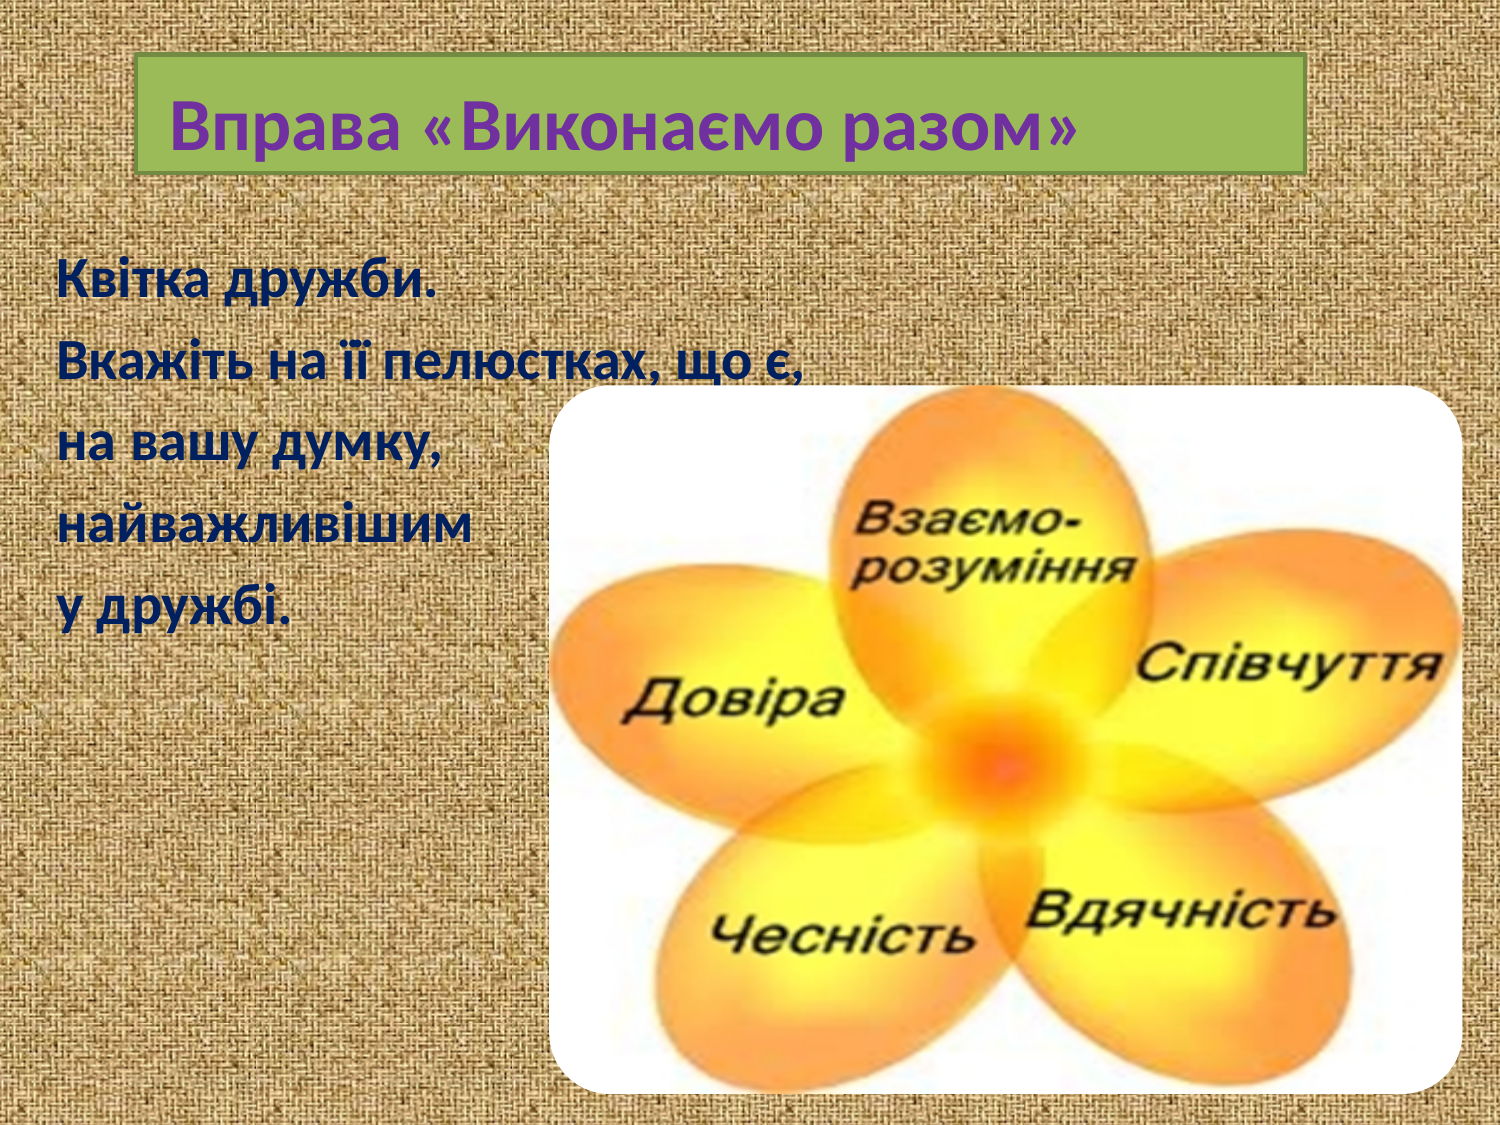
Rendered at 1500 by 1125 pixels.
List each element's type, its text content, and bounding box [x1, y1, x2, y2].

picture [0, 0, 1500, 1125]
list Квітка дружби. Вкажіть на її пелюстках, що є, на вашу думку, найважливішим у дружбі. [41, 231, 875, 693]
title Вправа «Виконаємо разом» [134, 52, 1307, 175]
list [548, 385, 1463, 1095]
